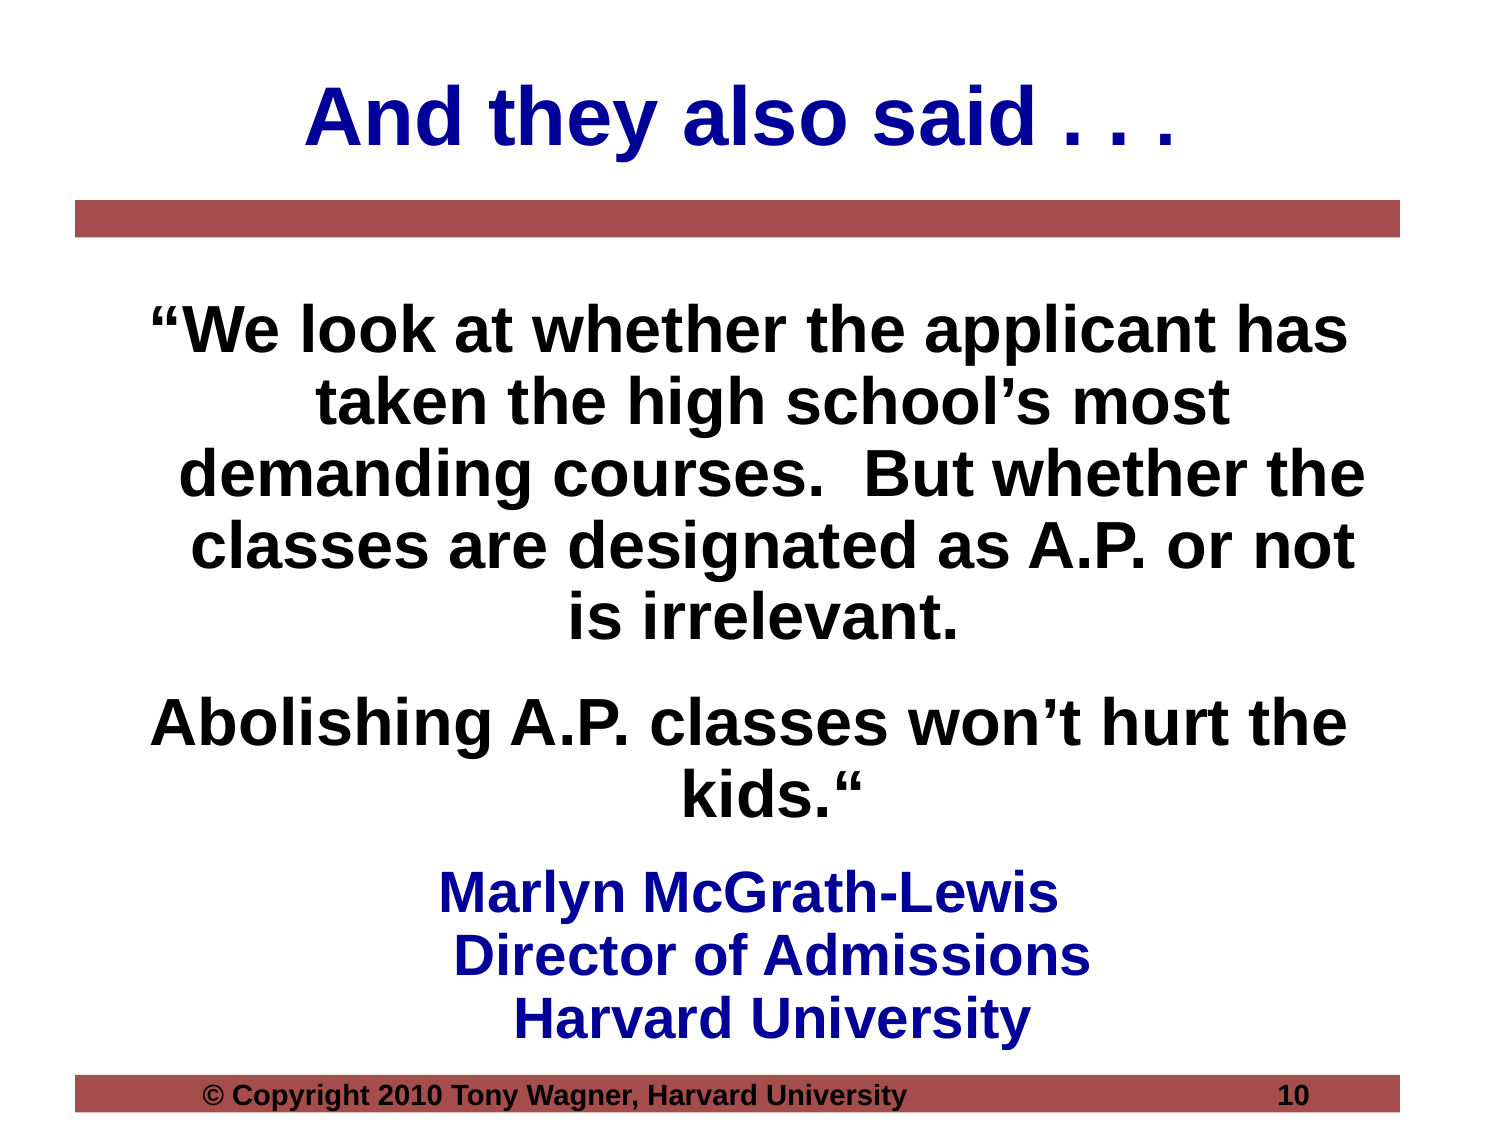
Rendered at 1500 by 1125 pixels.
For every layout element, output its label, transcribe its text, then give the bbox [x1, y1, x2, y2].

title And they also said . . . [161, 49, 1339, 188]
list “We look at whether the applicant has taken the high school’s most demanding courses. But whether the classes are designated as A.P. or not is irrelevant. Abolishing A.P. classes won’t hurt the kids.“ Marlyn McGrath-Lewis Director of Admissions Harvard University [111, 286, 1388, 1038]
